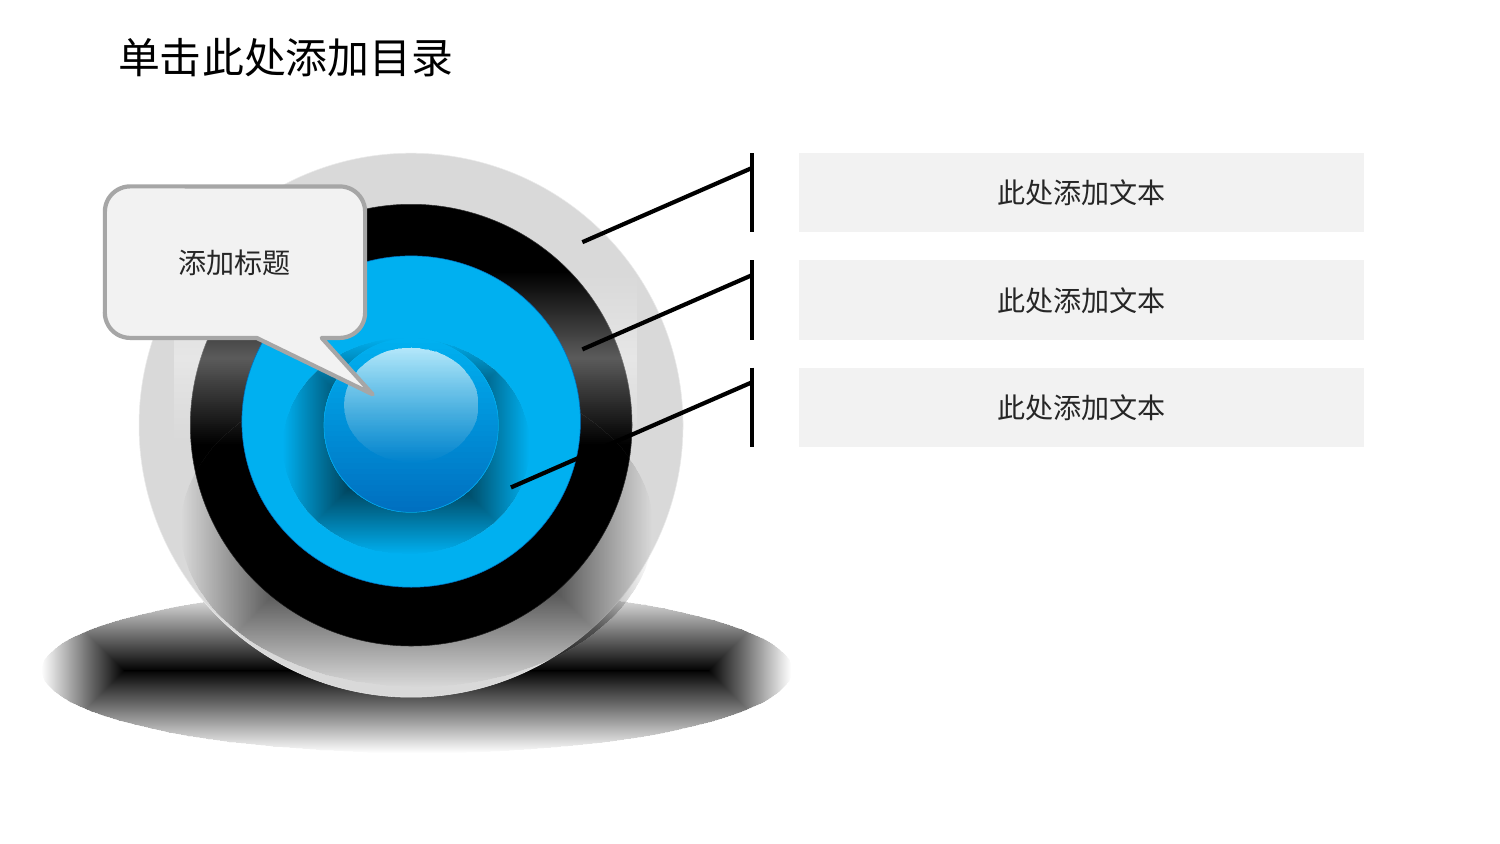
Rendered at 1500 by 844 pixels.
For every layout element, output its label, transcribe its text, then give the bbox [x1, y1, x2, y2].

text_box 此处添加文本 [799, 153, 1364, 232]
text_box 此处添加文本 [799, 260, 1364, 340]
title 单击此处添加目录 [103, 29, 1397, 91]
text_box 此处添加文本 [799, 368, 1364, 447]
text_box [138, 153, 684, 698]
text_box [41, 611, 792, 753]
text_box 添加标题 [104, 186, 138, 338]
